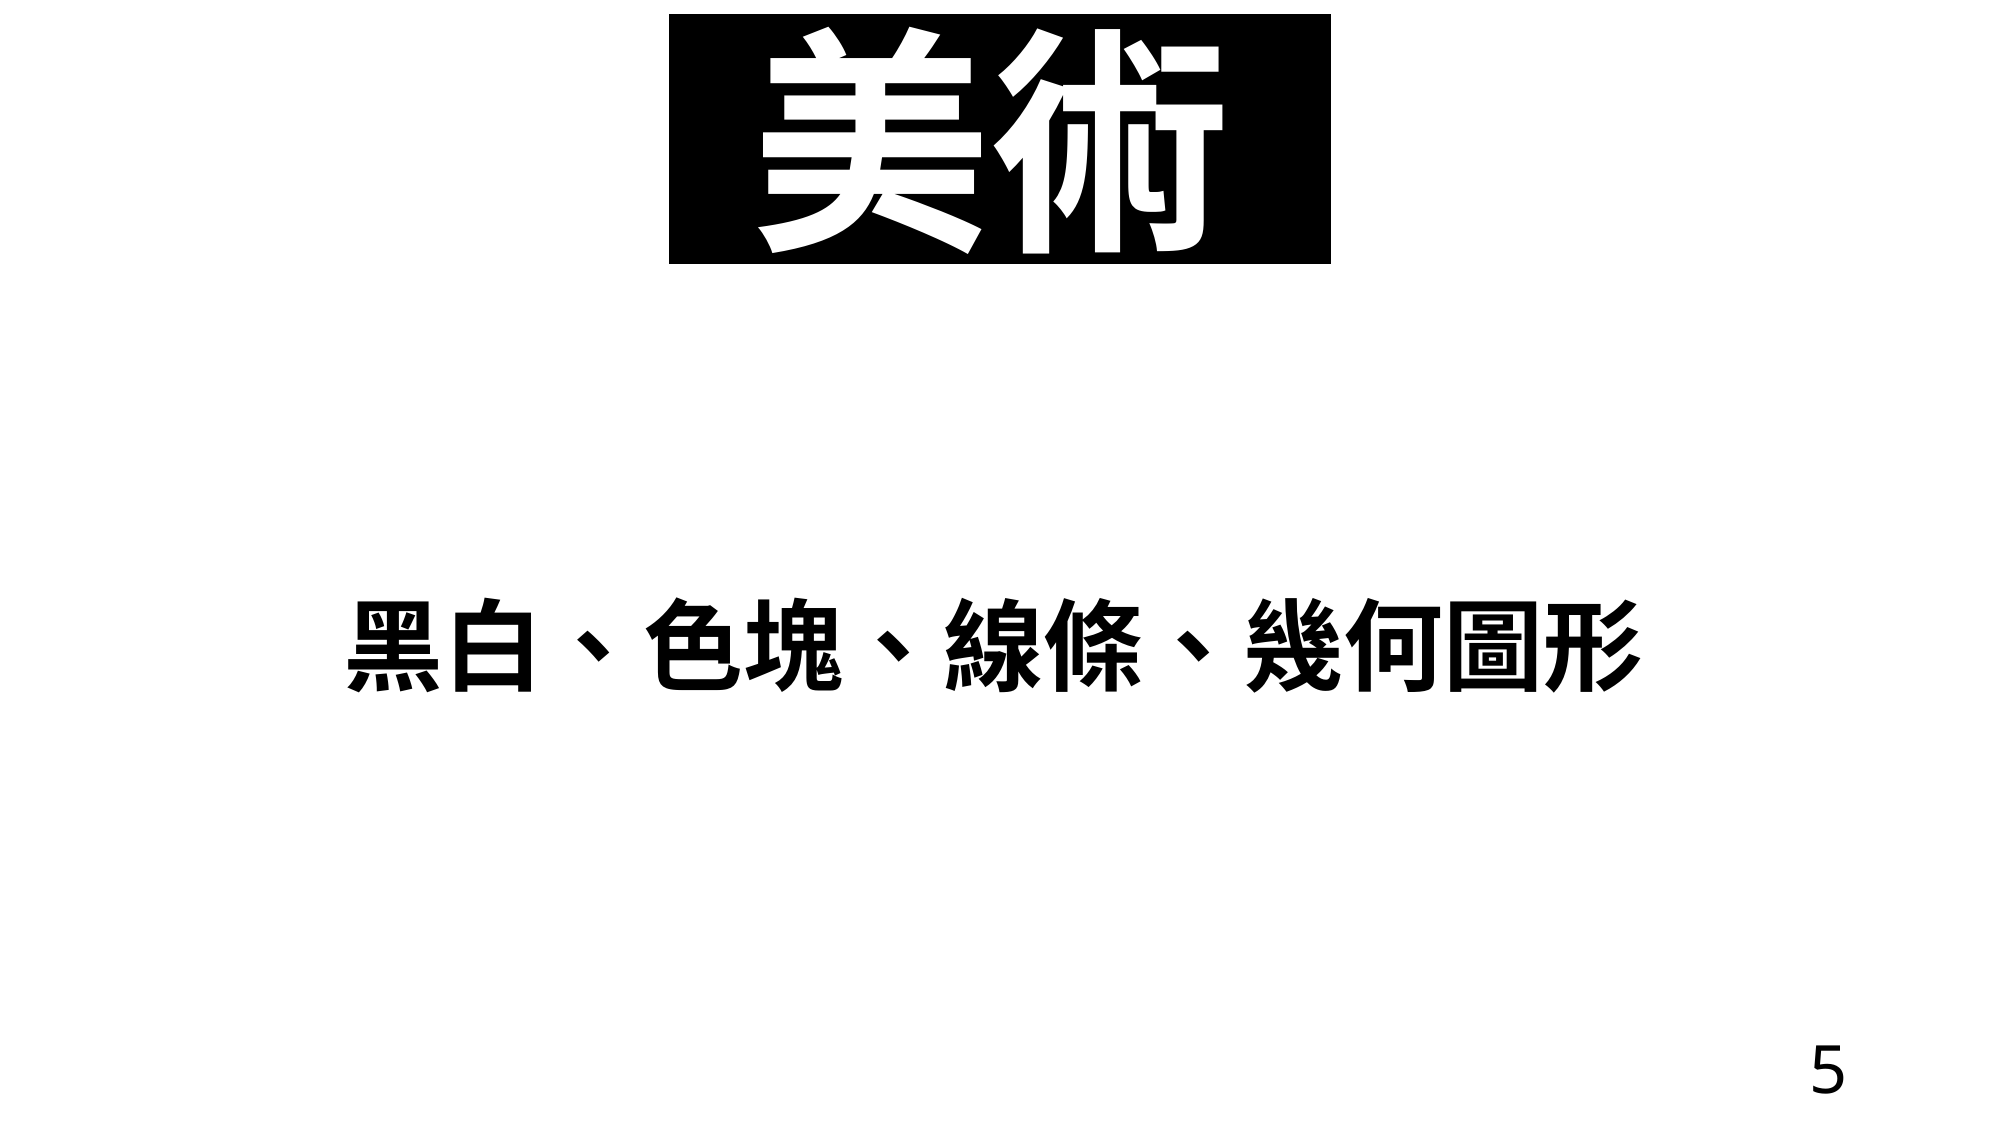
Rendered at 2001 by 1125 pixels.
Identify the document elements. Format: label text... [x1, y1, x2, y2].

text_box 美術 [730, 0, 1252, 289]
text_box 黑白、色塊、線條、幾何圖形 [328, 540, 1680, 712]
text_box [1252, 14, 1331, 264]
text_box [669, 14, 730, 264]
slide_number 5 [1412, 1042, 1863, 1103]
